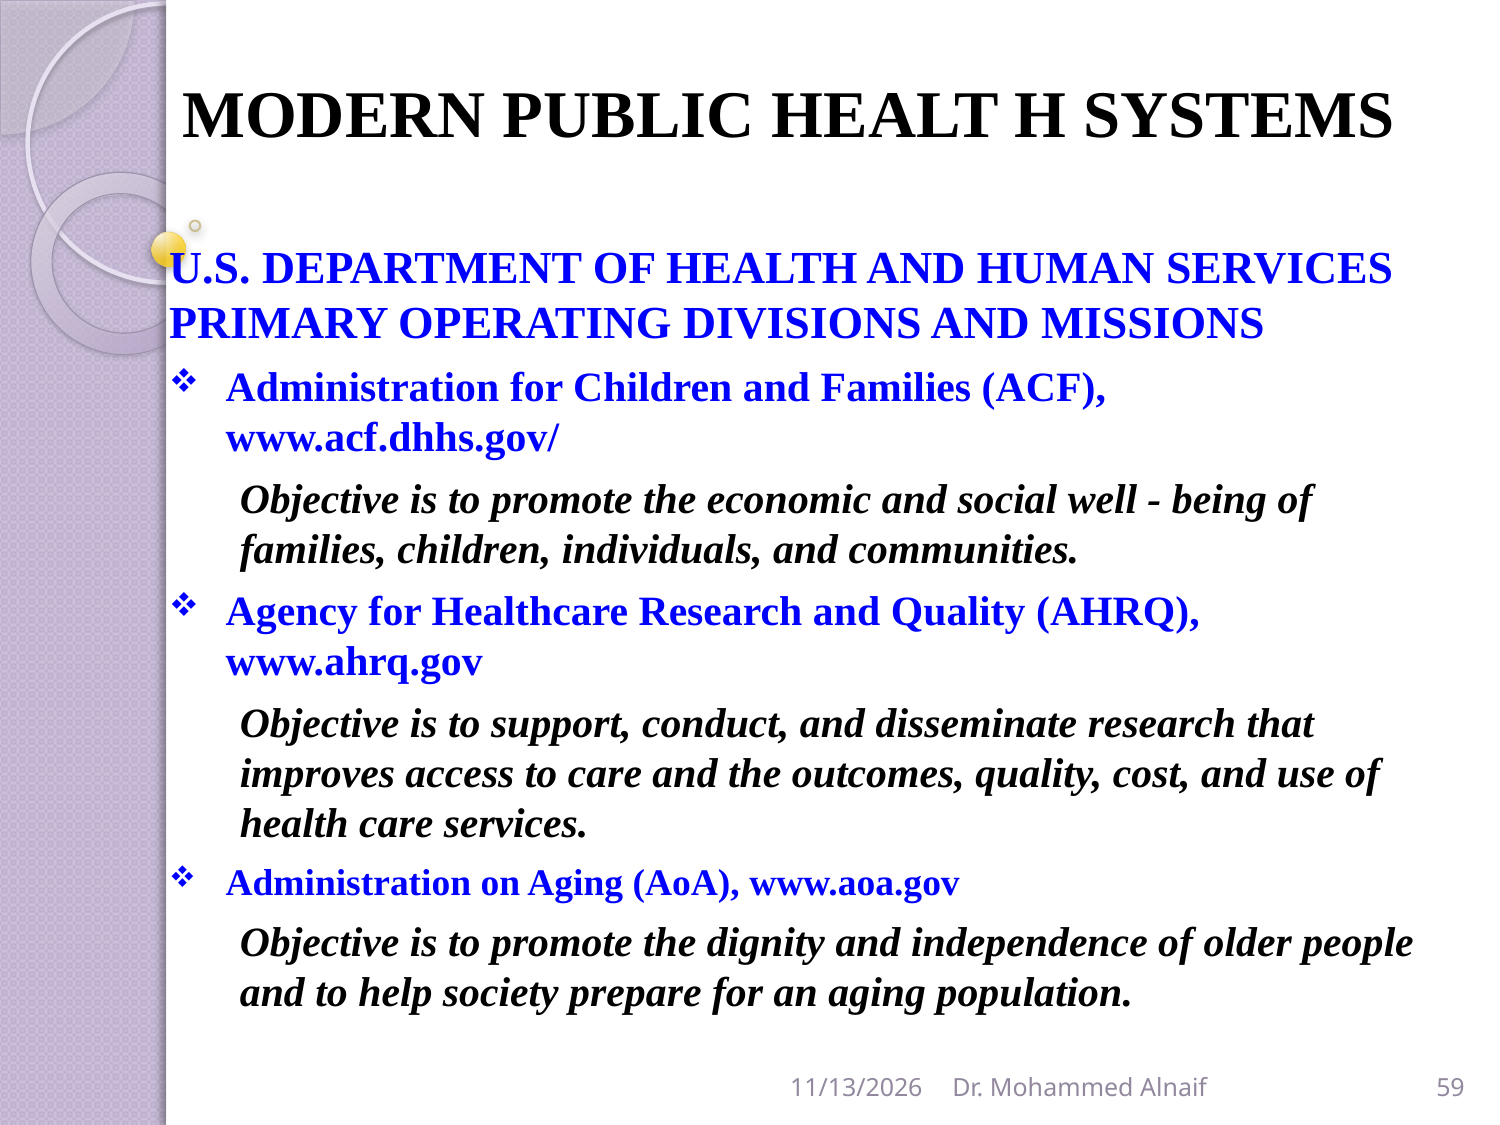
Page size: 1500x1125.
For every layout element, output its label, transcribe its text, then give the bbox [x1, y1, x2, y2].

subtitle U.S. DEPARTMENT OF HEALTH AND HUMAN SERVICES PRIMARY OPERATING DIVISIONS AND MISSIONS Administration for Children and Families (ACF), www.acf.dhhs.gov/ Objective is to promote the economic and social well - being of families, children, individuals, and communities. Agency for Healthcare Research and Quality (AHRQ), www.ahrq.gov Objective is to support, conduct, and disseminate research that improves access to care and the outcomes, quality, cost, and use of health care services. Administration on Aging (AoA), www.aoa.gov Objective is to promote the dignity and independence of older people and to help society prepare for an aging population. [150, 237, 1463, 1000]
title MODERN PUBLIC HEALT H SYSTEMS [137, 62, 1413, 159]
slide_number 59 [1413, 1034, 1488, 1113]
footer Dr. Mohammed Alnaif [937, 1034, 1413, 1113]
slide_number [587, 1034, 937, 1113]
